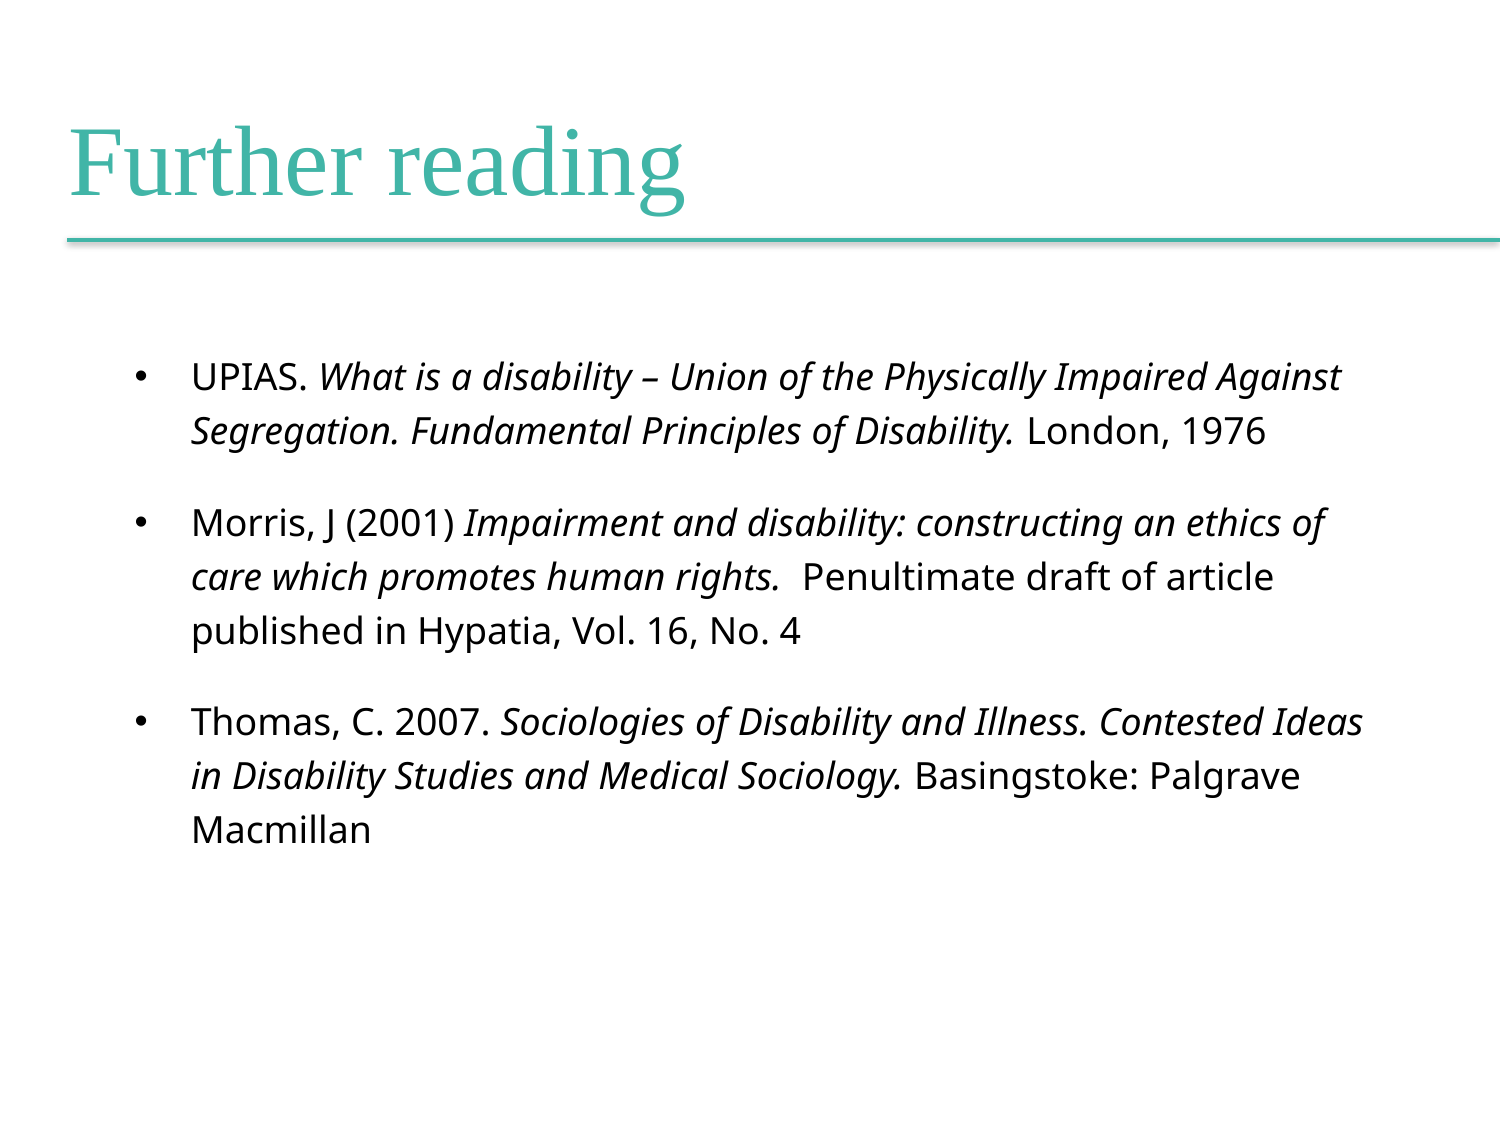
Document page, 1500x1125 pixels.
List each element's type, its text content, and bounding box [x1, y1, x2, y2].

text_box Further reading [53, 22, 1457, 311]
list UPIAS. What is a disability – Union of the Physically Impaired Against Segregation. Fundamental Principles of Disability. London, 1976 Morris, J (2001) Impairment and disability: constructing an ethics of care which promotes human rights. Penultimate draft of article published in Hypatia, Vol. 16, No. 4 Thomas, C. 2007. Sociologies of Disability and Illness. Contested Ideas in Disability Studies and Medical Sociology. Basingstoke: Palgrave Macmillan [119, 336, 1386, 1075]
